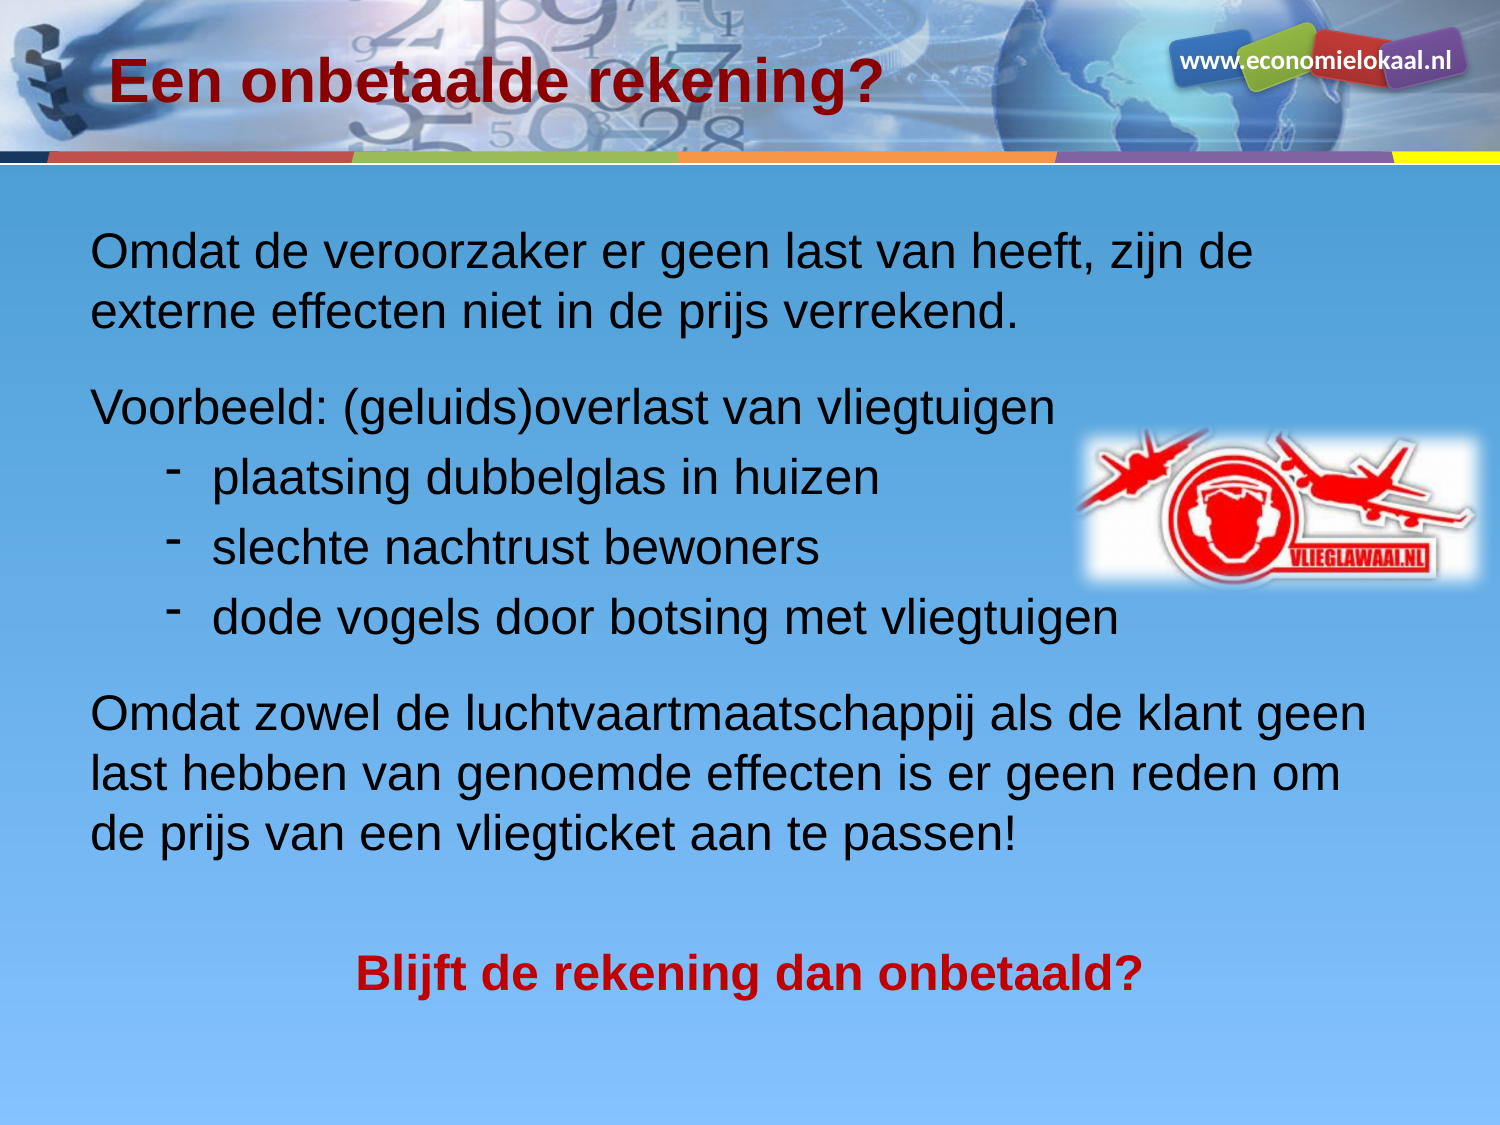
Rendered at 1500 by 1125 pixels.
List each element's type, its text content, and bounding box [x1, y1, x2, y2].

picture [0, 0, 1500, 151]
picture [1068, 420, 1495, 599]
list Omdat de veroorzaker er geen last van heeft, zijn de externe effecten niet in de prijs verrekend. Voorbeeld: (geluids)overlast van vliegtuigen plaatsing dubbelglas in huizen slechte nachtrust bewoners dode vogels door botsing met vliegtuigen Omdat zowel de luchtvaartmaatschappij als de klant geen last hebben van genoemde effecten is er geen reden om de prijs van een vliegticket aan te passen! Blijft de rekening dan onbetaald? [74, 210, 1426, 1055]
title Een onbetaalde rekening? [93, 34, 1121, 120]
